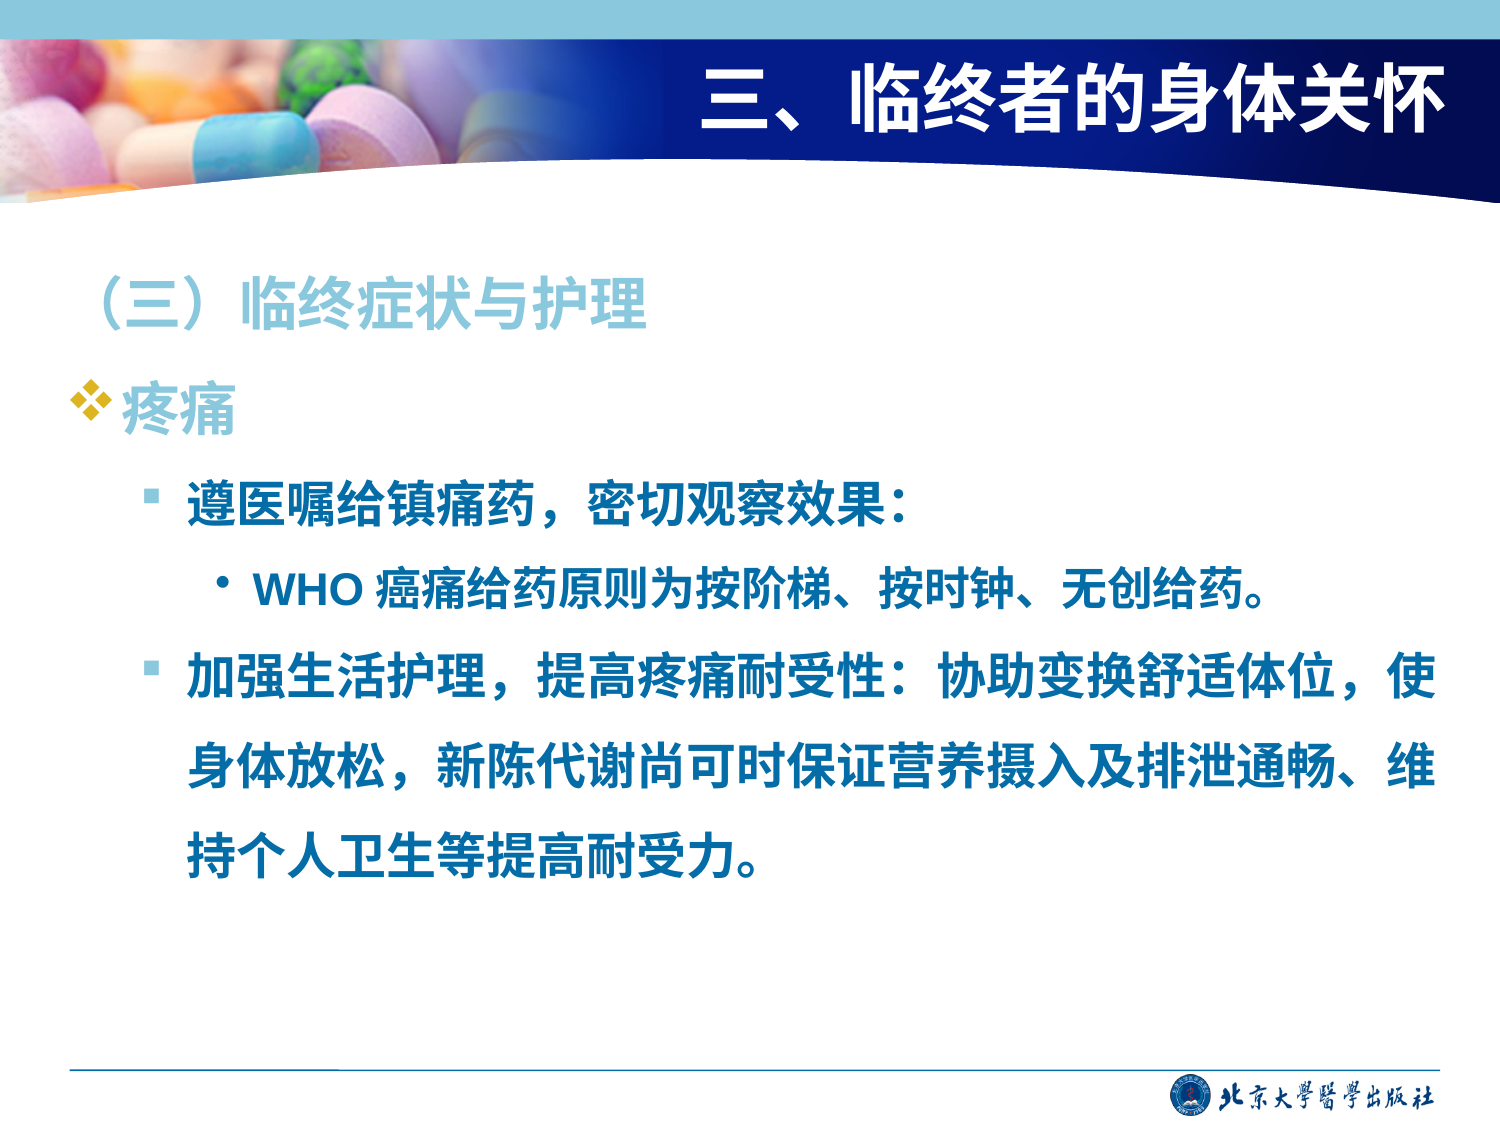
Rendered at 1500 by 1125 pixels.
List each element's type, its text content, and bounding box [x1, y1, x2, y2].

list （三）临终症状与护理 疼痛 遵医嘱给镇痛药，密切观察效果： WHO癌痛给药原则为按阶梯、按时钟、无创给药。 加强生活护理，提高疼痛耐受性：协助变换舒适体位，使身体放松，新陈代谢尚可时保证营养摄入及排泄通畅、维持个人卫生等提高耐受力。 [49, 224, 1463, 1026]
picture [0, 40, 1500, 203]
title 三、临终者的身体关怀 [137, 49, 1463, 143]
picture [1170, 1074, 1436, 1118]
